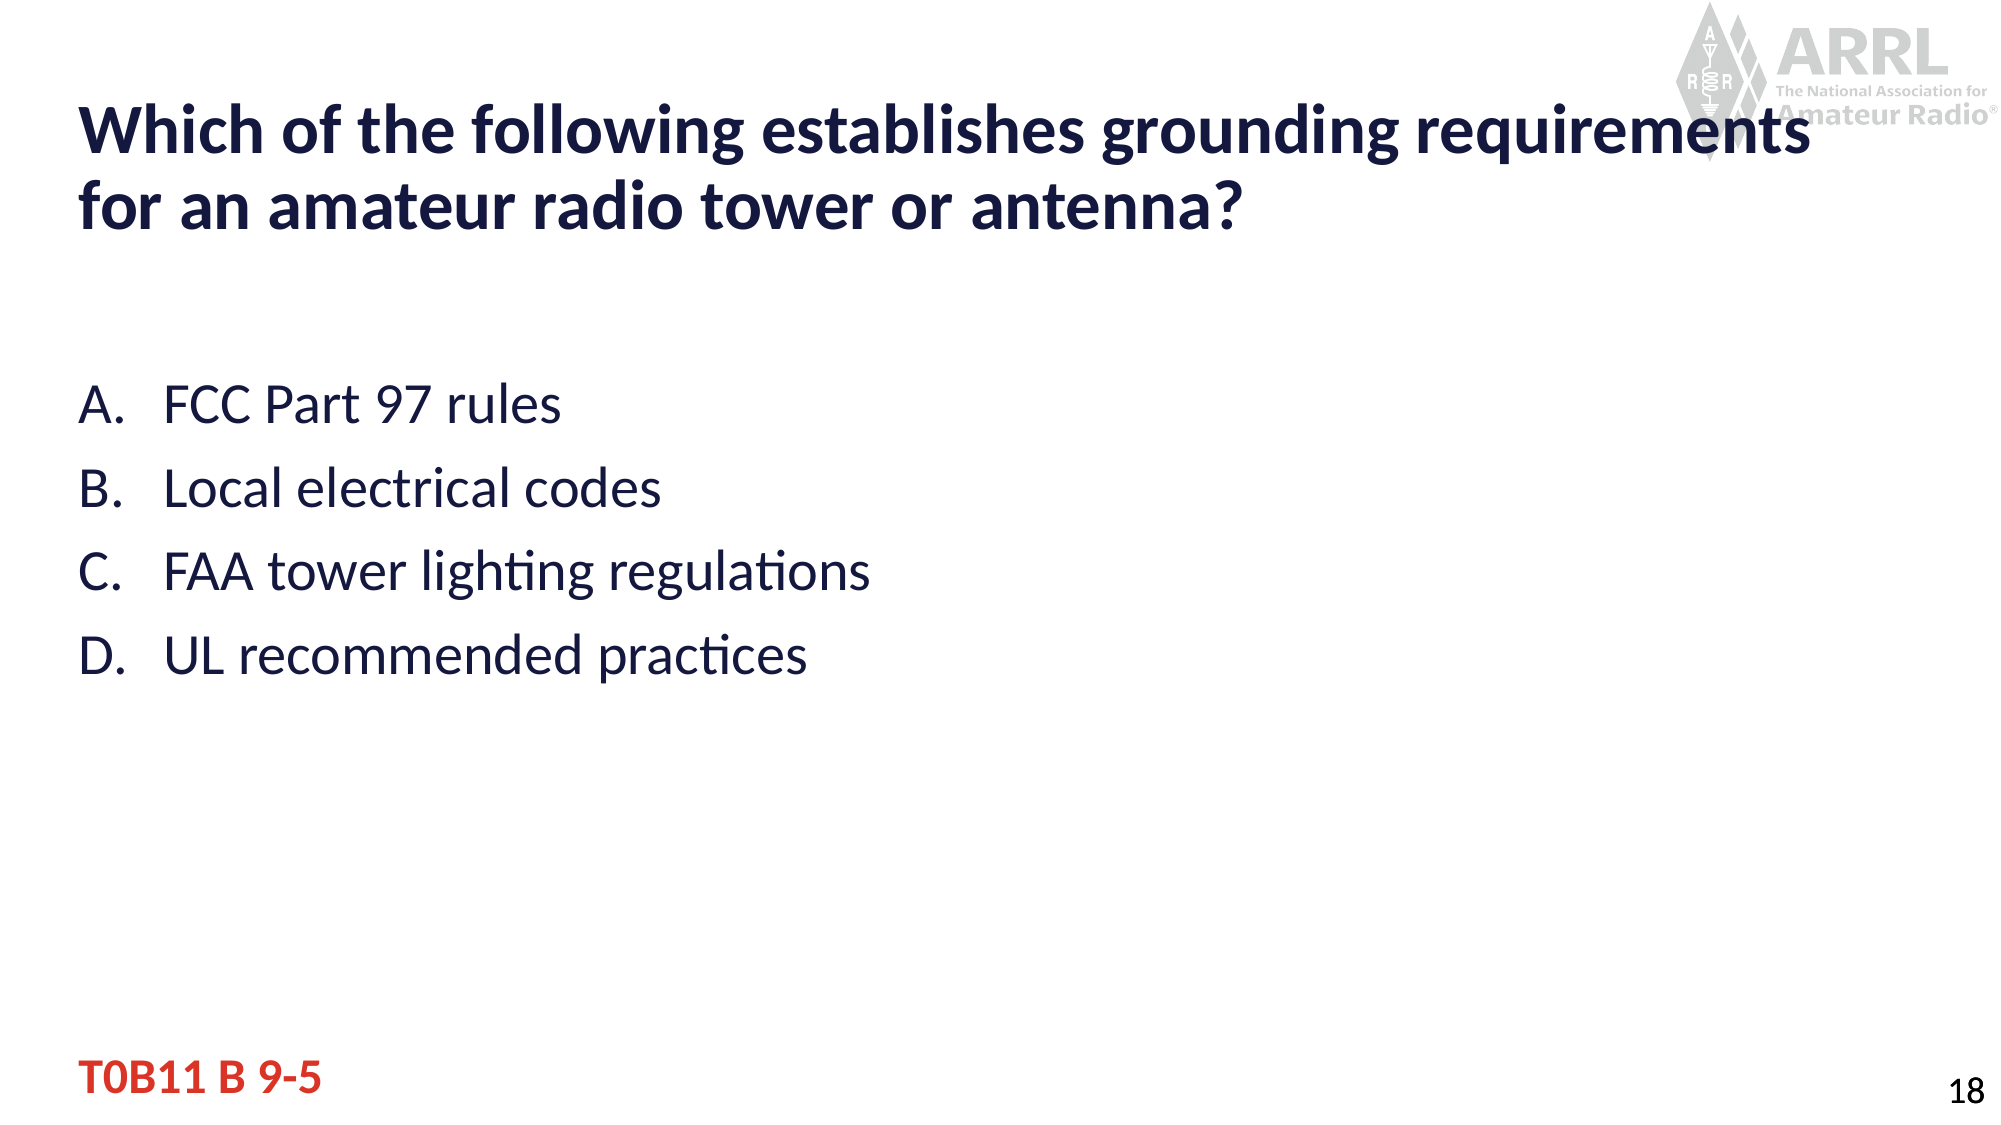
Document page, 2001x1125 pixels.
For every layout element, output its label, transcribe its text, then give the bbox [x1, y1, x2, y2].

picture [1674, 0, 2000, 164]
text_box T0B11 B 9-5 [63, 1036, 921, 1112]
title Which of the following establishes grounding requirements for an amateur radio tower or antenna? [63, 59, 1863, 278]
list FCC Part 97 rules Local electrical codes FAA tower lighting regulations UL recommended practices [63, 365, 1863, 989]
